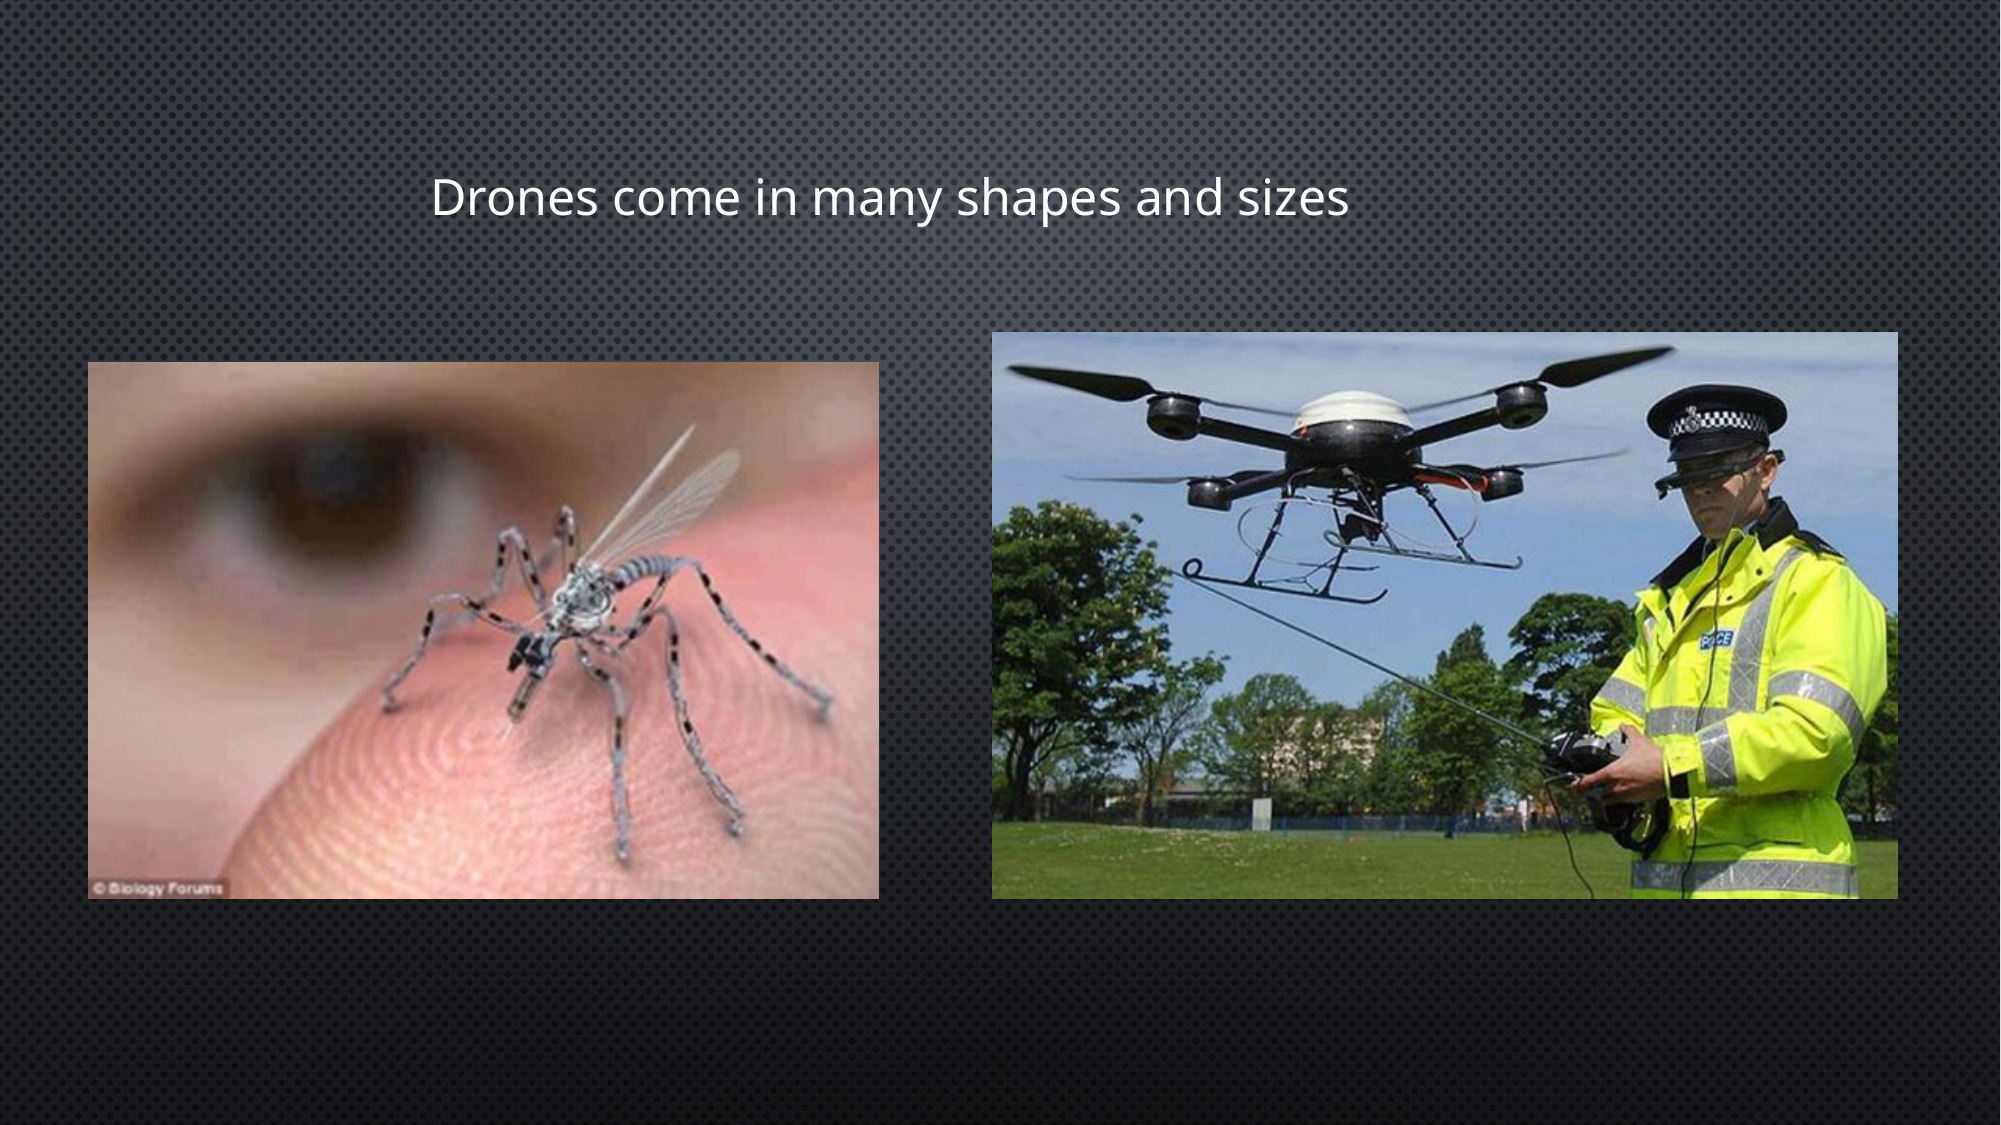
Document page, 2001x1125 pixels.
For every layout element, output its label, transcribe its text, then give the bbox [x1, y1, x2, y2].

picture [992, 332, 1899, 899]
picture [87, 362, 879, 899]
text_box Drones come in many shapes and sizes [415, 158, 1427, 234]
